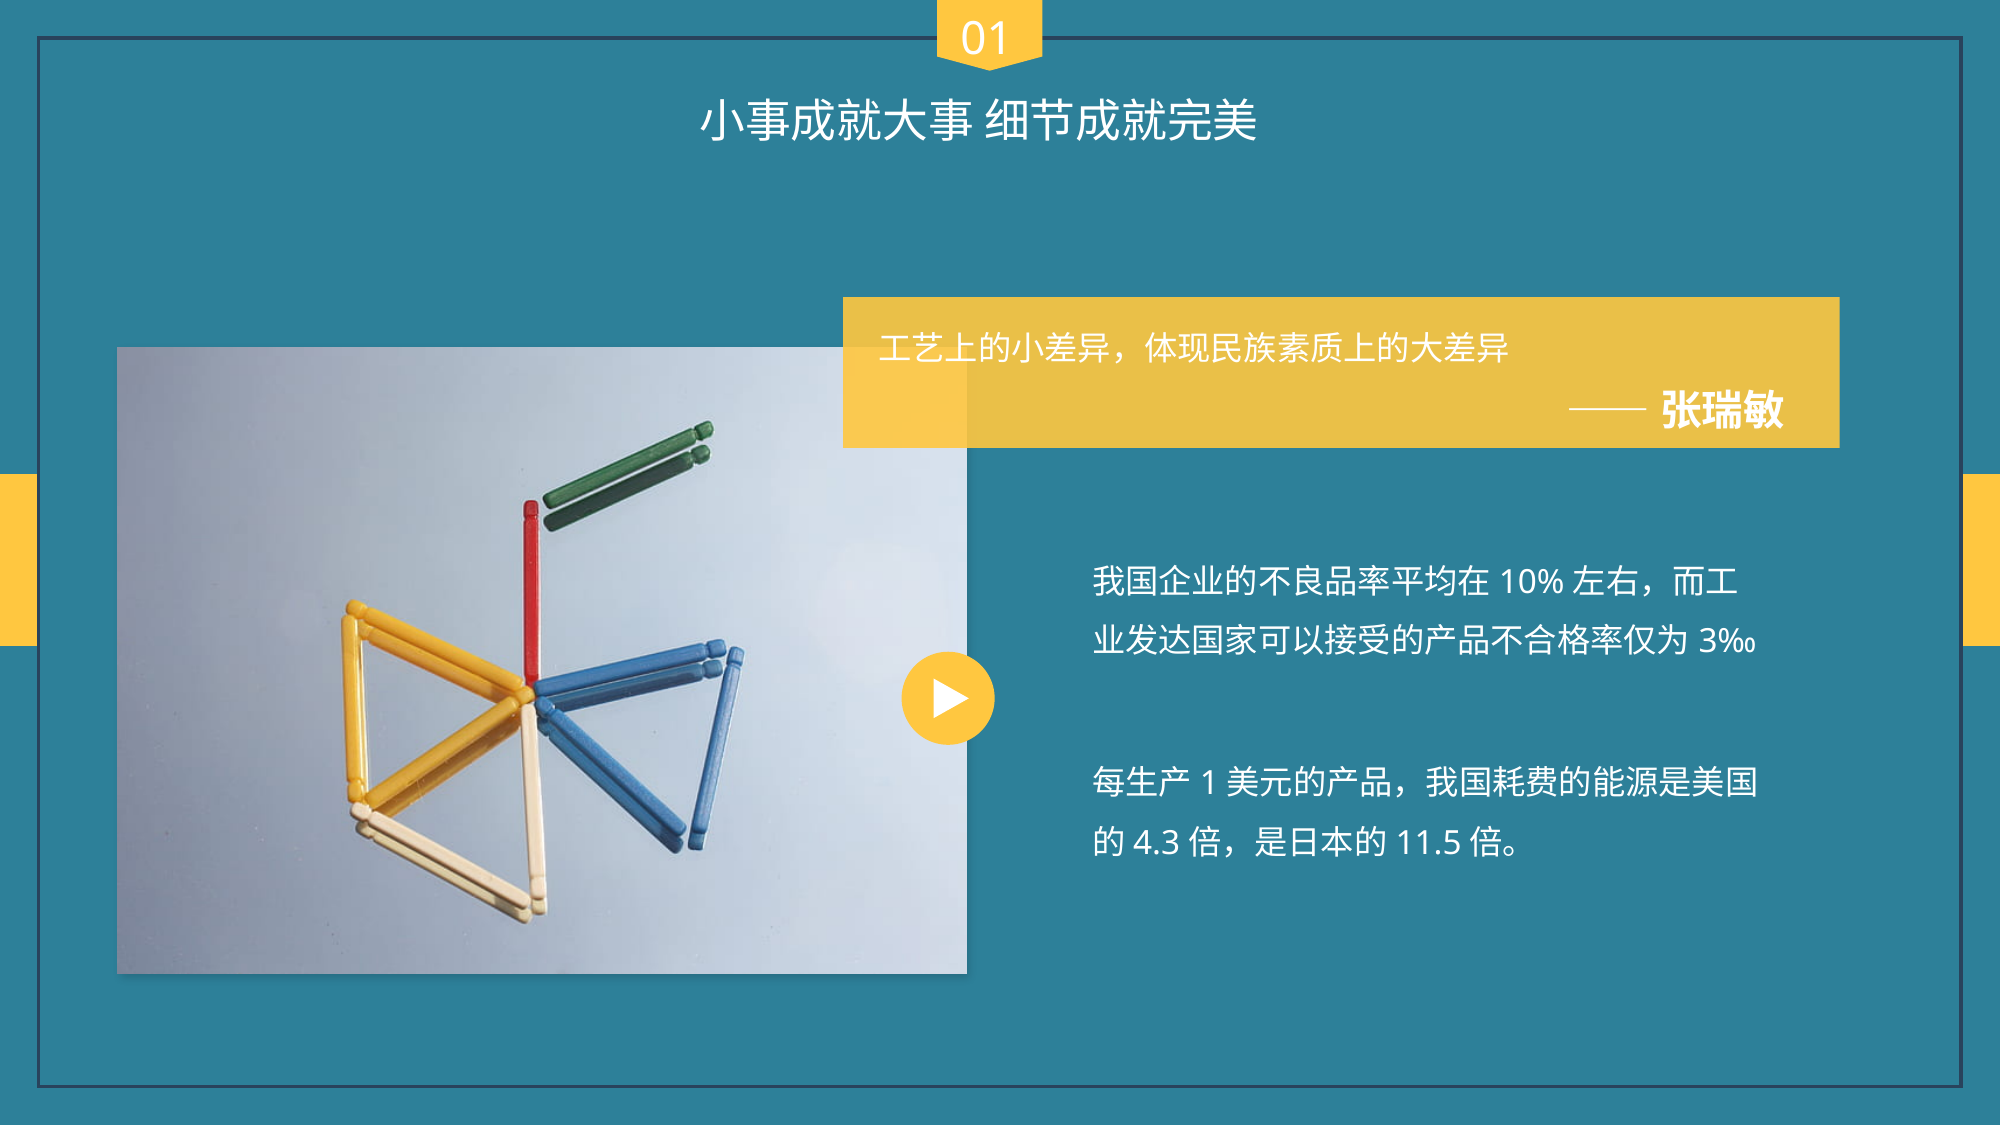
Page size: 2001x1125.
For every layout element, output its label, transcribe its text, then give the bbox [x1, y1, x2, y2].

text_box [843, 297, 1840, 448]
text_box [901, 651, 995, 745]
text_box 小事成就大事 细节成就完美 [684, 84, 1315, 155]
text_box 每生产1美元的产品，我国耗费的能源是美国的4.3倍，是日本的11.5倍。 [1077, 733, 1778, 968]
text_box 我国企业的不良品率平均在10%左右，而工业发达国家可以接受的产品不合格率仅为3‰ [1077, 532, 1778, 733]
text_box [937, 0, 1058, 72]
picture [117, 347, 967, 974]
